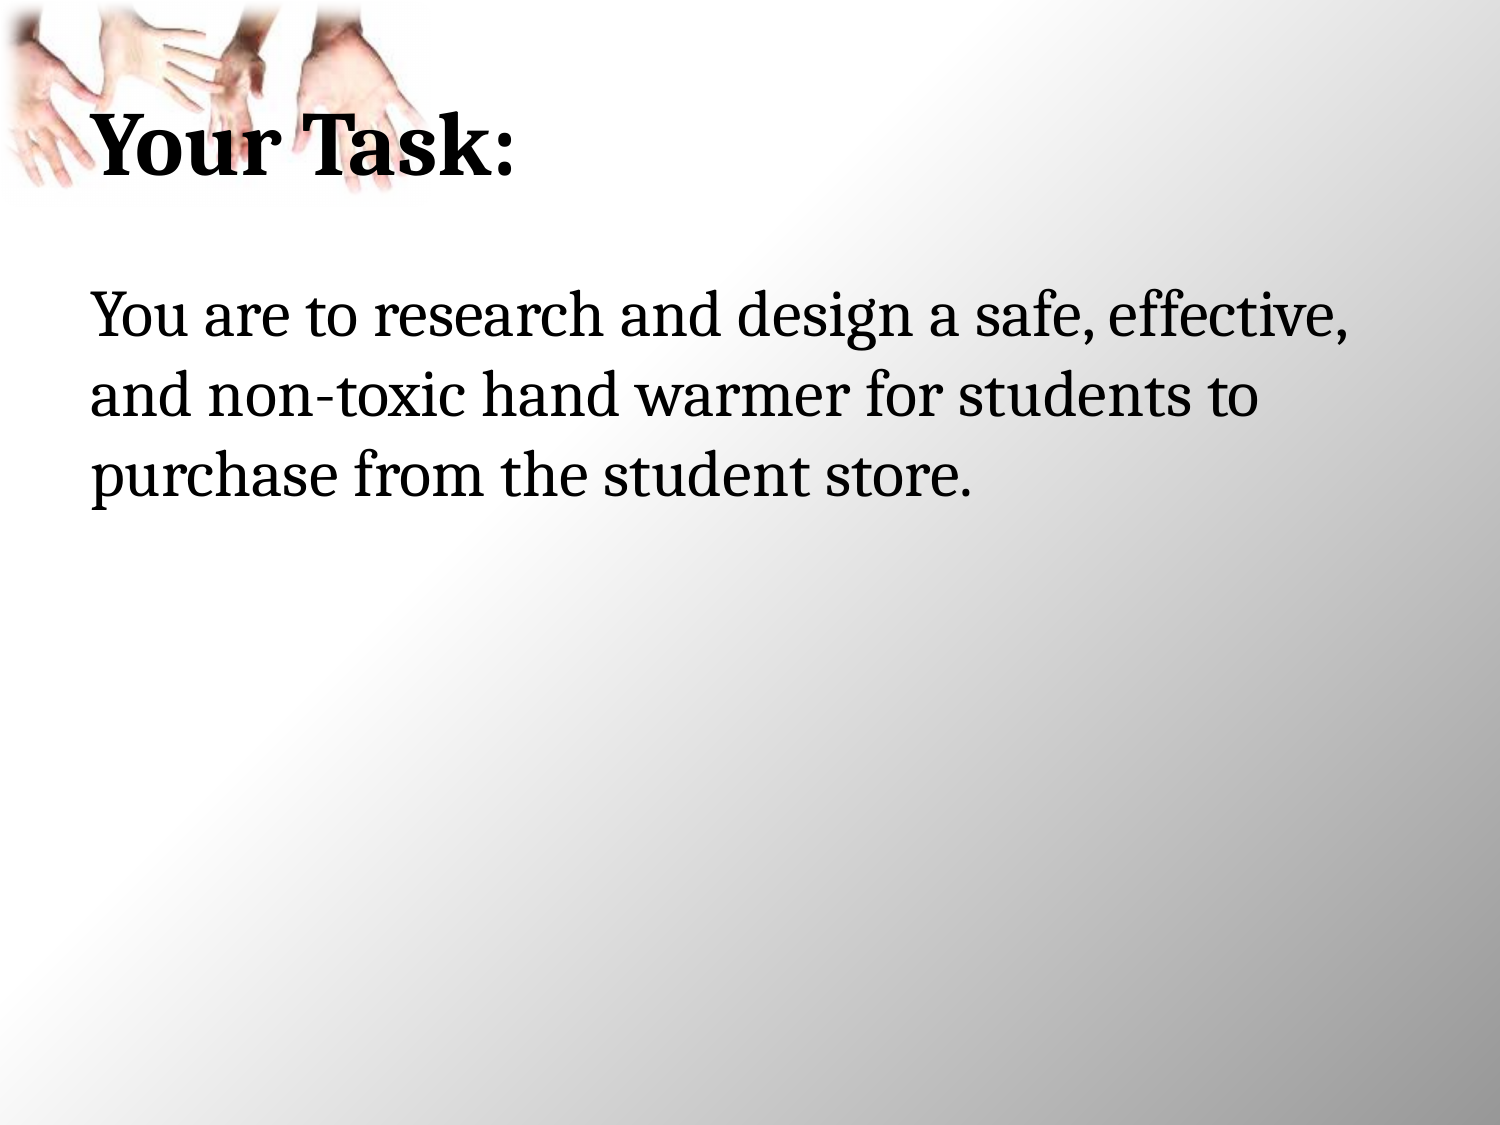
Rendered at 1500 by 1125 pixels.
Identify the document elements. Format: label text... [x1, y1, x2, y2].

picture [29, 29, 404, 179]
title Your Task: [75, 45, 1425, 233]
list You are to research and design a safe, effective, and non-toxic hand warmer for students to purchase from the student store. [75, 262, 1425, 1005]
